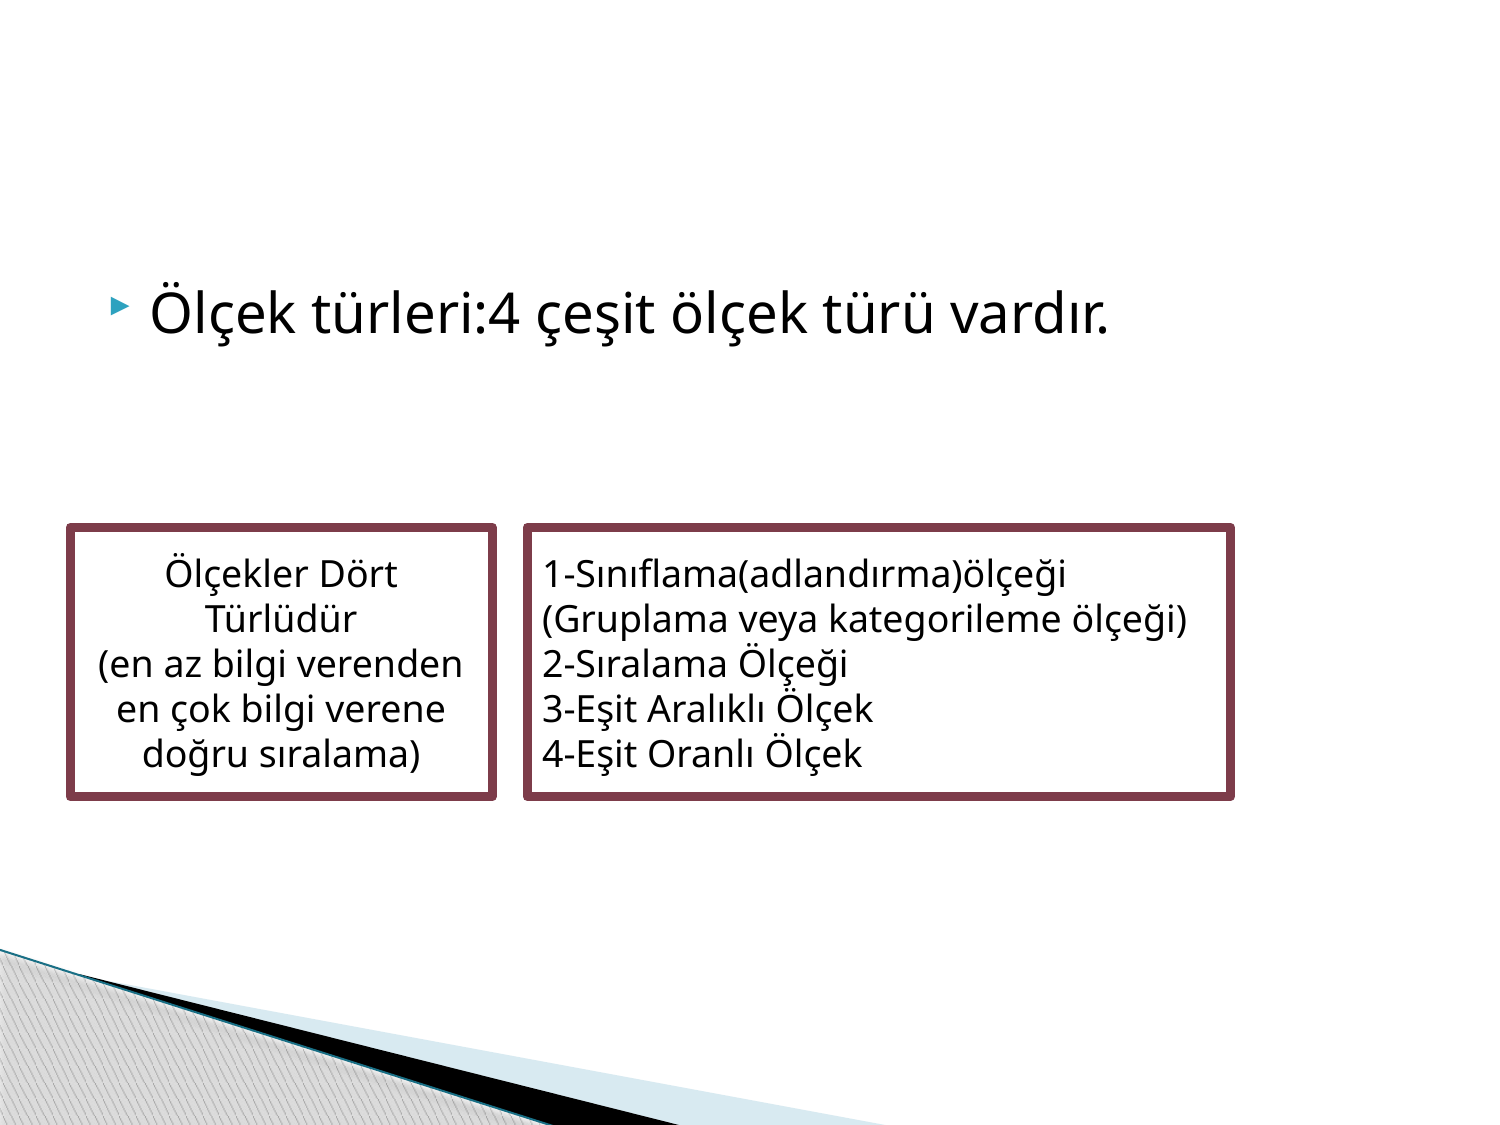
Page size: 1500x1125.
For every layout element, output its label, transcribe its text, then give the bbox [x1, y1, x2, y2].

text_box 1-Sınıflama(adlandırma)ölçeği (Gruplama veya kategorileme ölçeği) 2-Sıralama Ölçeği 3-Eşit Aralıklı Ölçek 4-Eşit Oranlı Ölçek [523, 523, 1235, 801]
list Ölçek türleri:4 çeşit ölçek türü vardır. [75, 269, 1263, 1059]
text_box Ölçekler Dört Türlüdür (en az bilgi verenden en çok bilgi verene doğru sıralama) [66, 523, 497, 801]
